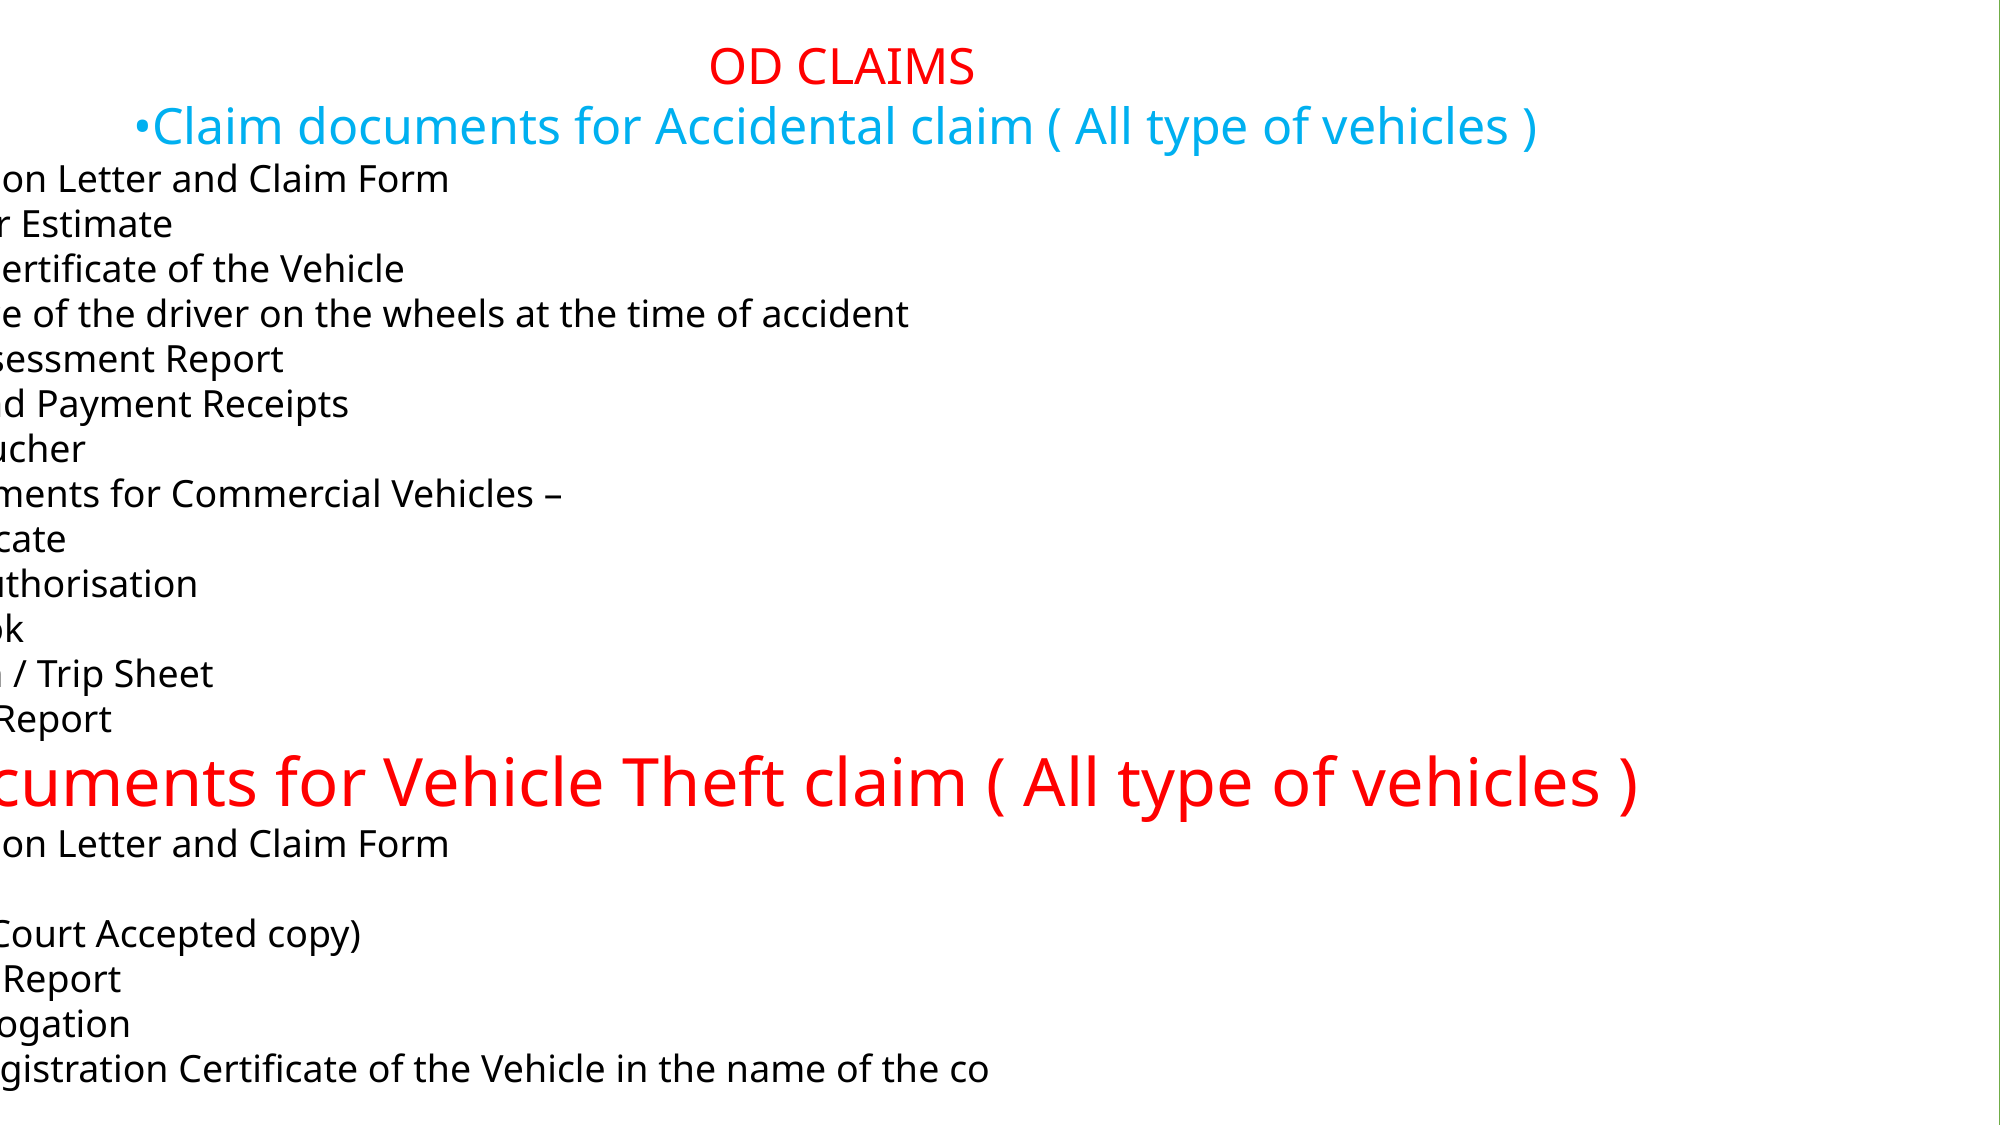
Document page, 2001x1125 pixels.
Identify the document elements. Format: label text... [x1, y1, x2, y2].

text_box OD CLAIMS •Claim documents for Accidental claim ( All type of vehicles ) •1. Claim Intimation Letter and Claim Form •2. Copy of Repair Estimate •3. Registration Certificate of the Vehicle •4. Driving Licence of the driver on the wheels at the time of accident •5. Surveyor’s Assessment Report •6. Repair Bills and Payment Receipts •7. Discharge Voucher •Additional documents for Commercial Vehicles – •8. Fitness Certificate •9. Permit and Authorisation •10. Taxation Book •11. Load Challan / Trip Sheet •12. Spot Survey Report •Claim documents for Vehicle Theft claim ( All type of vehicles ) •1. Claim Intimation Letter and Claim Form •2. F.I.R. •3. Final Report (Court Accepted copy) •4. Investigator’s Report •5. Letter of Subrogation •6. Transfer of Registration Certificate of the Vehicle in the name of the co [0, 0, 2000, 1125]
